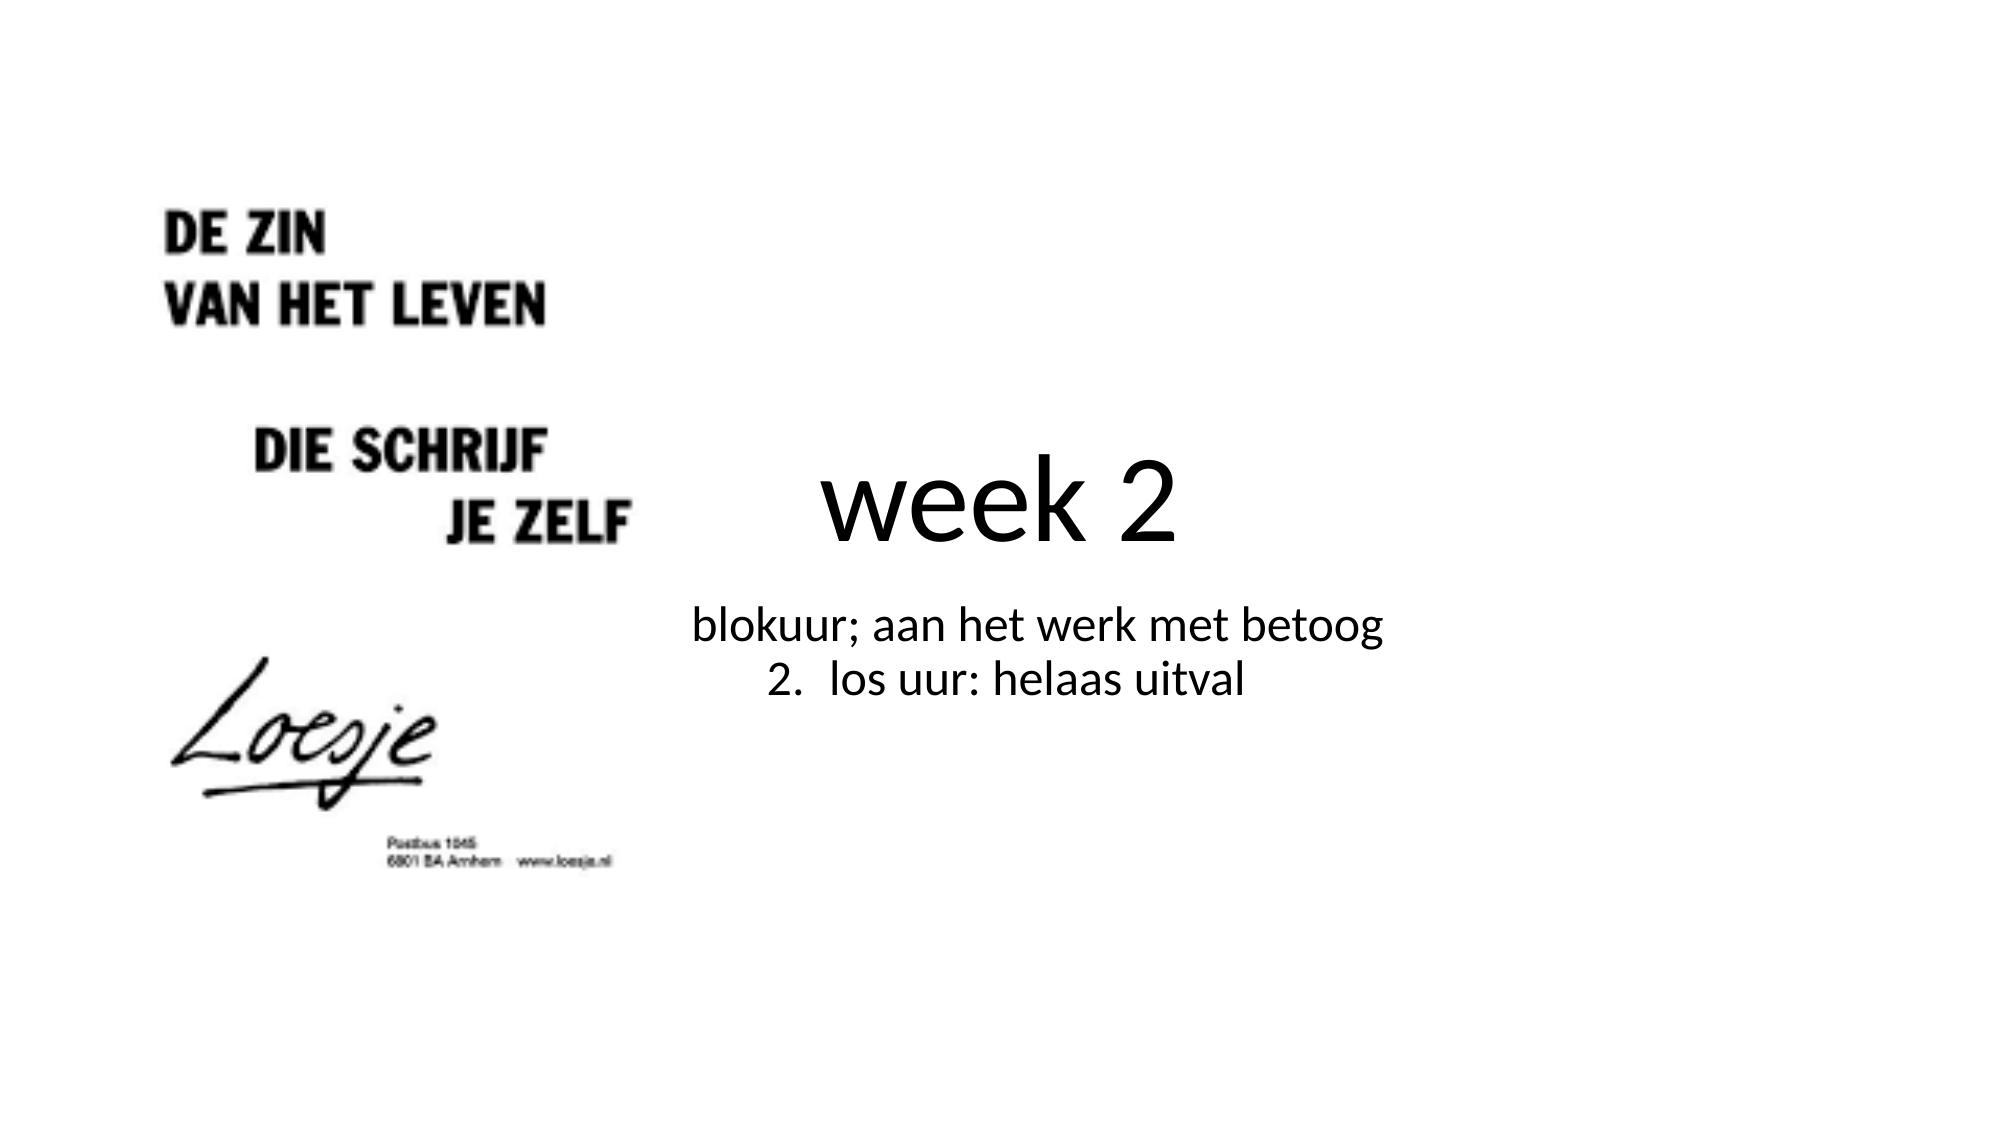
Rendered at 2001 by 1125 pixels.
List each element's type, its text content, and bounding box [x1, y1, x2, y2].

subtitle blokuur; aan het werk met betoog los uur: helaas uitval [678, 590, 1750, 863]
picture [99, 87, 674, 950]
title week 2 [678, 184, 1750, 576]
